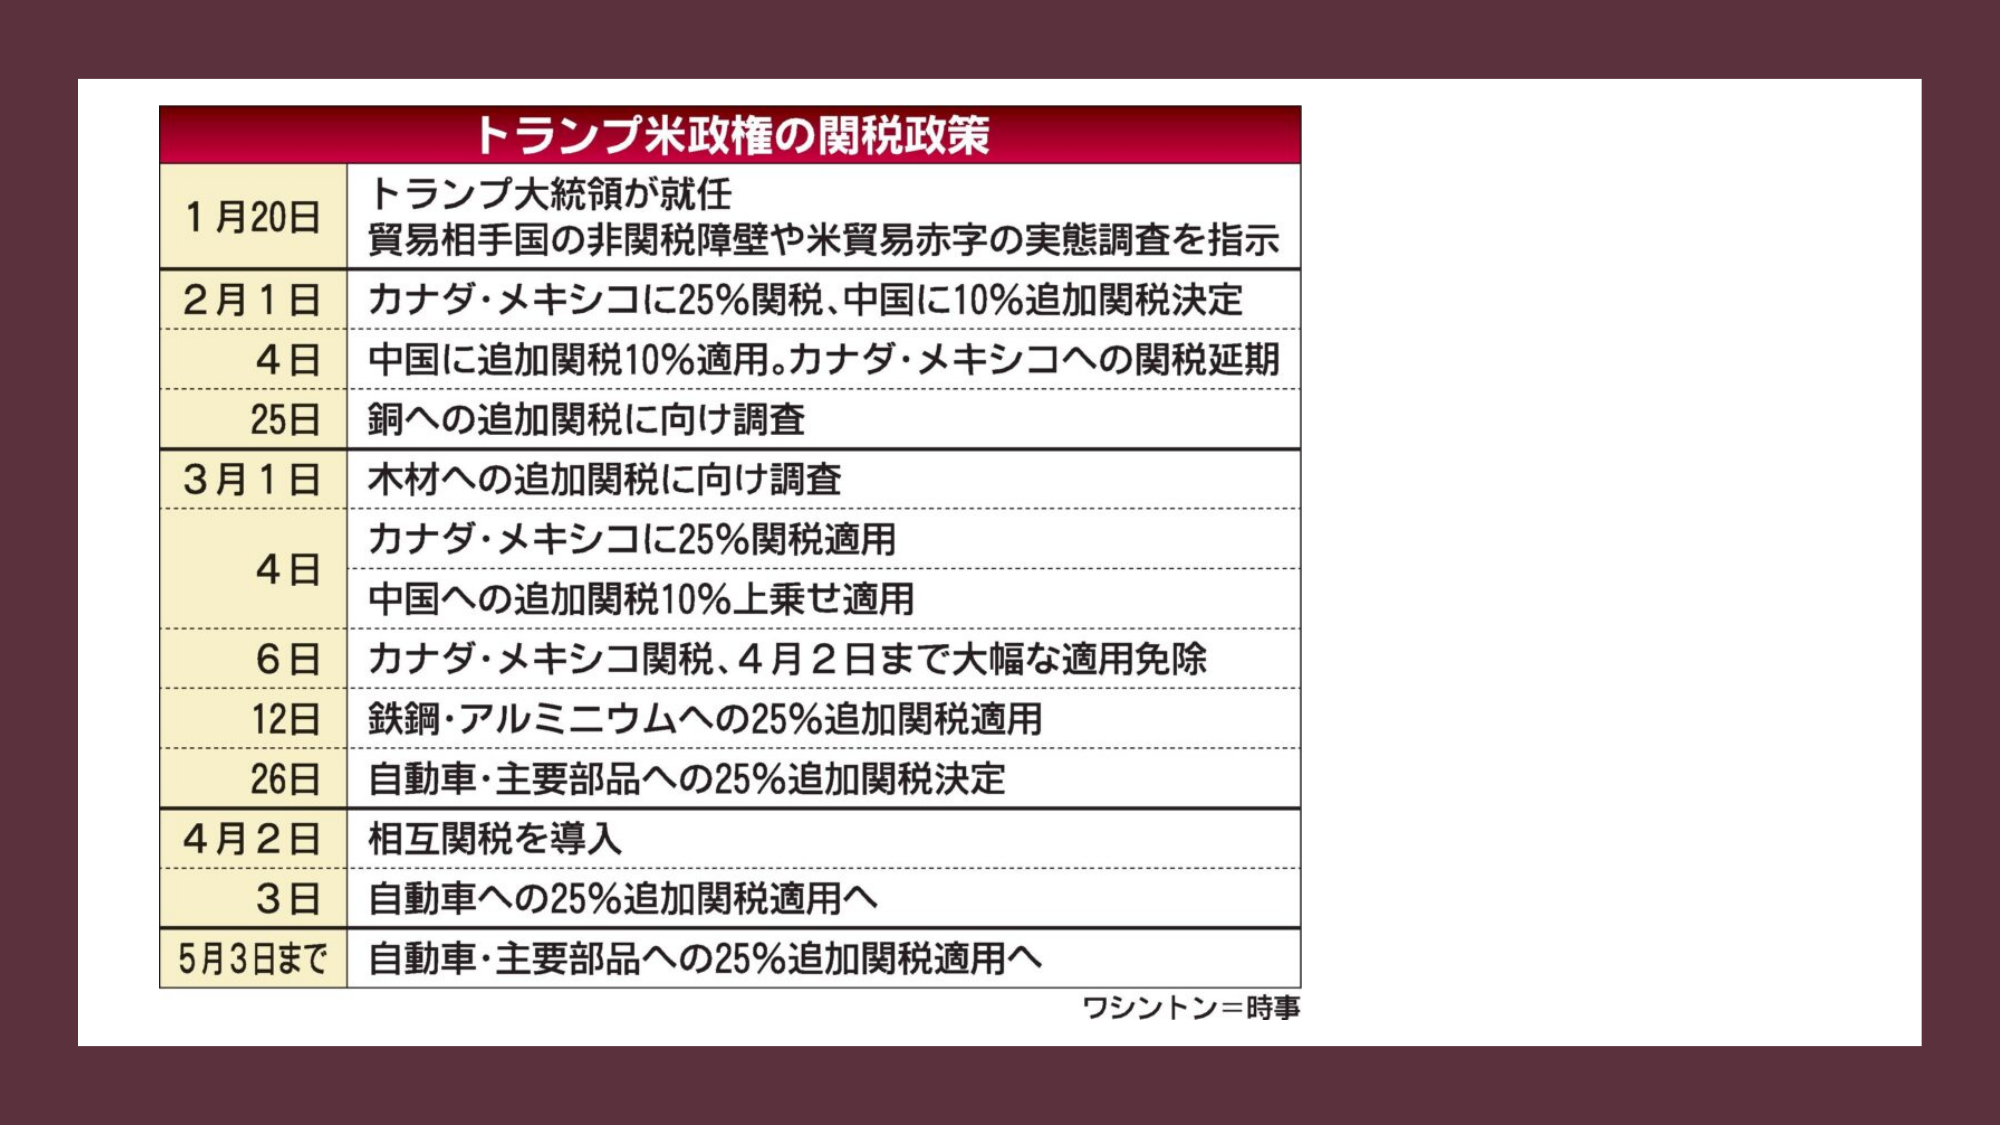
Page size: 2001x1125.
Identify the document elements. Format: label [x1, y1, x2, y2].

text_box [77, 77, 1923, 1048]
text_box [0, 0, 2000, 1125]
picture [159, 104, 1303, 1020]
